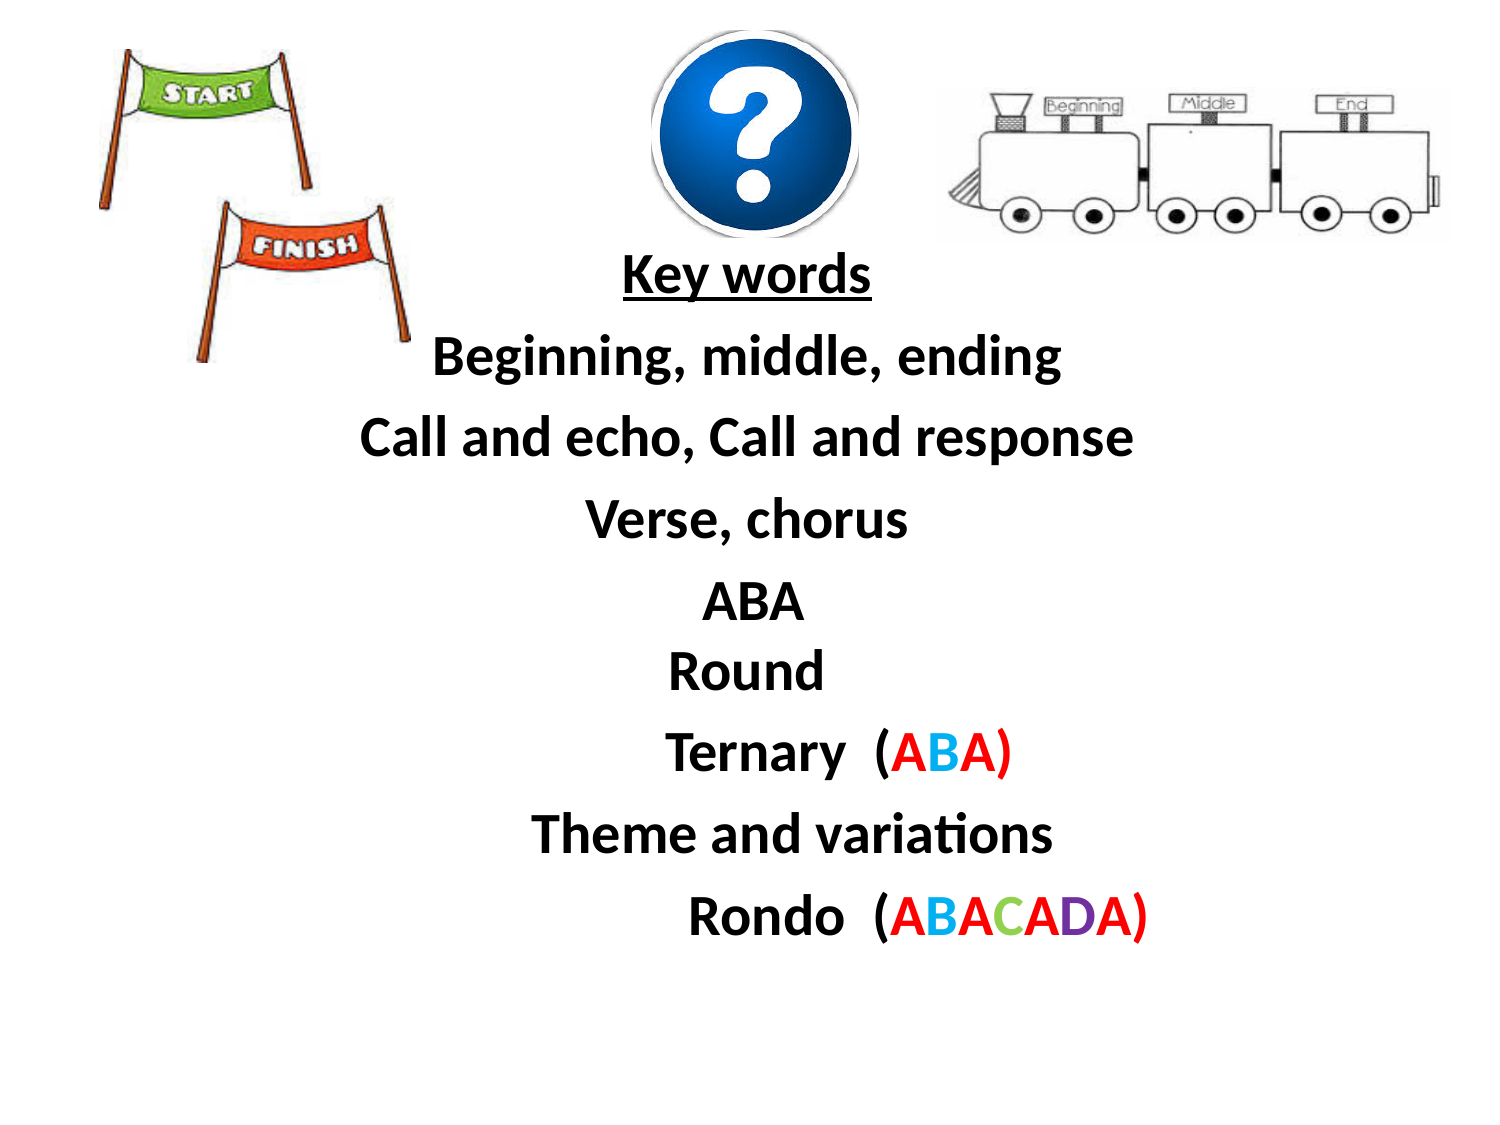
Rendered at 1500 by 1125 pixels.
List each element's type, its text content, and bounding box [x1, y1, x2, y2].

list Key words Beginning, middle, ending Call and echo, Call and response Verse, chorus ABA Round Ternary (ABA) Theme and variations Rondo (ABACADA) [27, 227, 1468, 1053]
picture [99, 49, 411, 363]
picture [650, 30, 859, 239]
picture [937, 87, 1453, 244]
